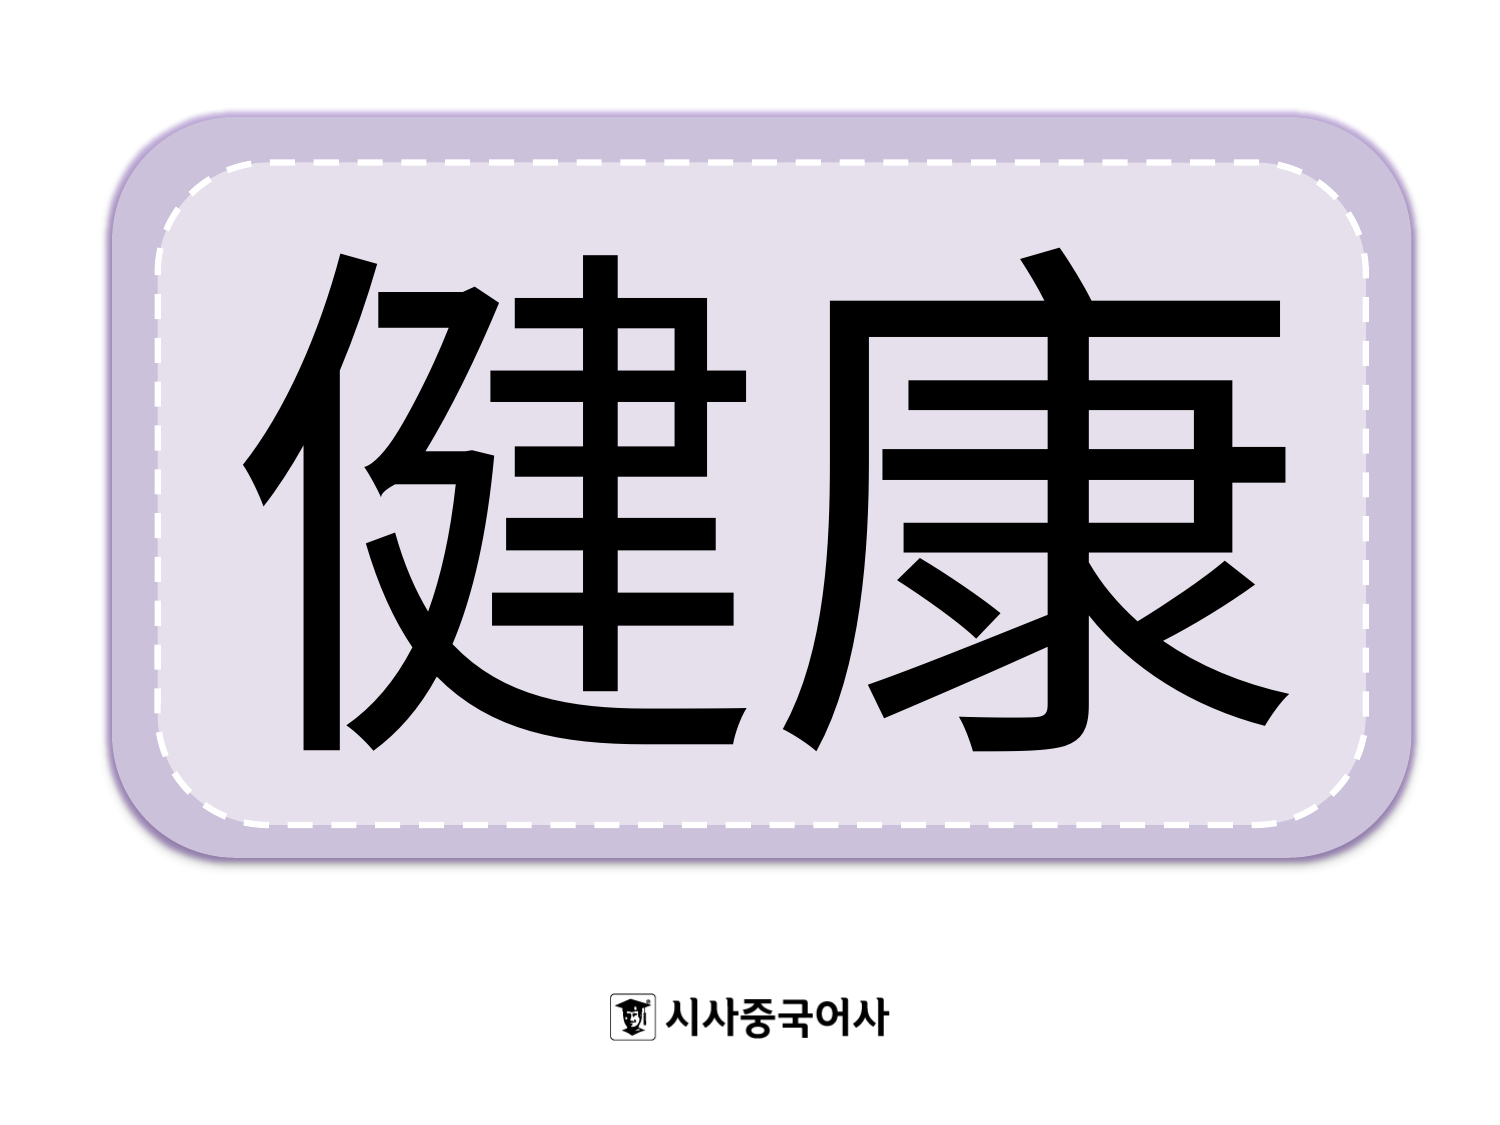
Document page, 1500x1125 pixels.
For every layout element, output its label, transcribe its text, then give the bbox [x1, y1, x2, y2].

picture [602, 987, 898, 1047]
text_box 健康 [162, 160, 1371, 824]
